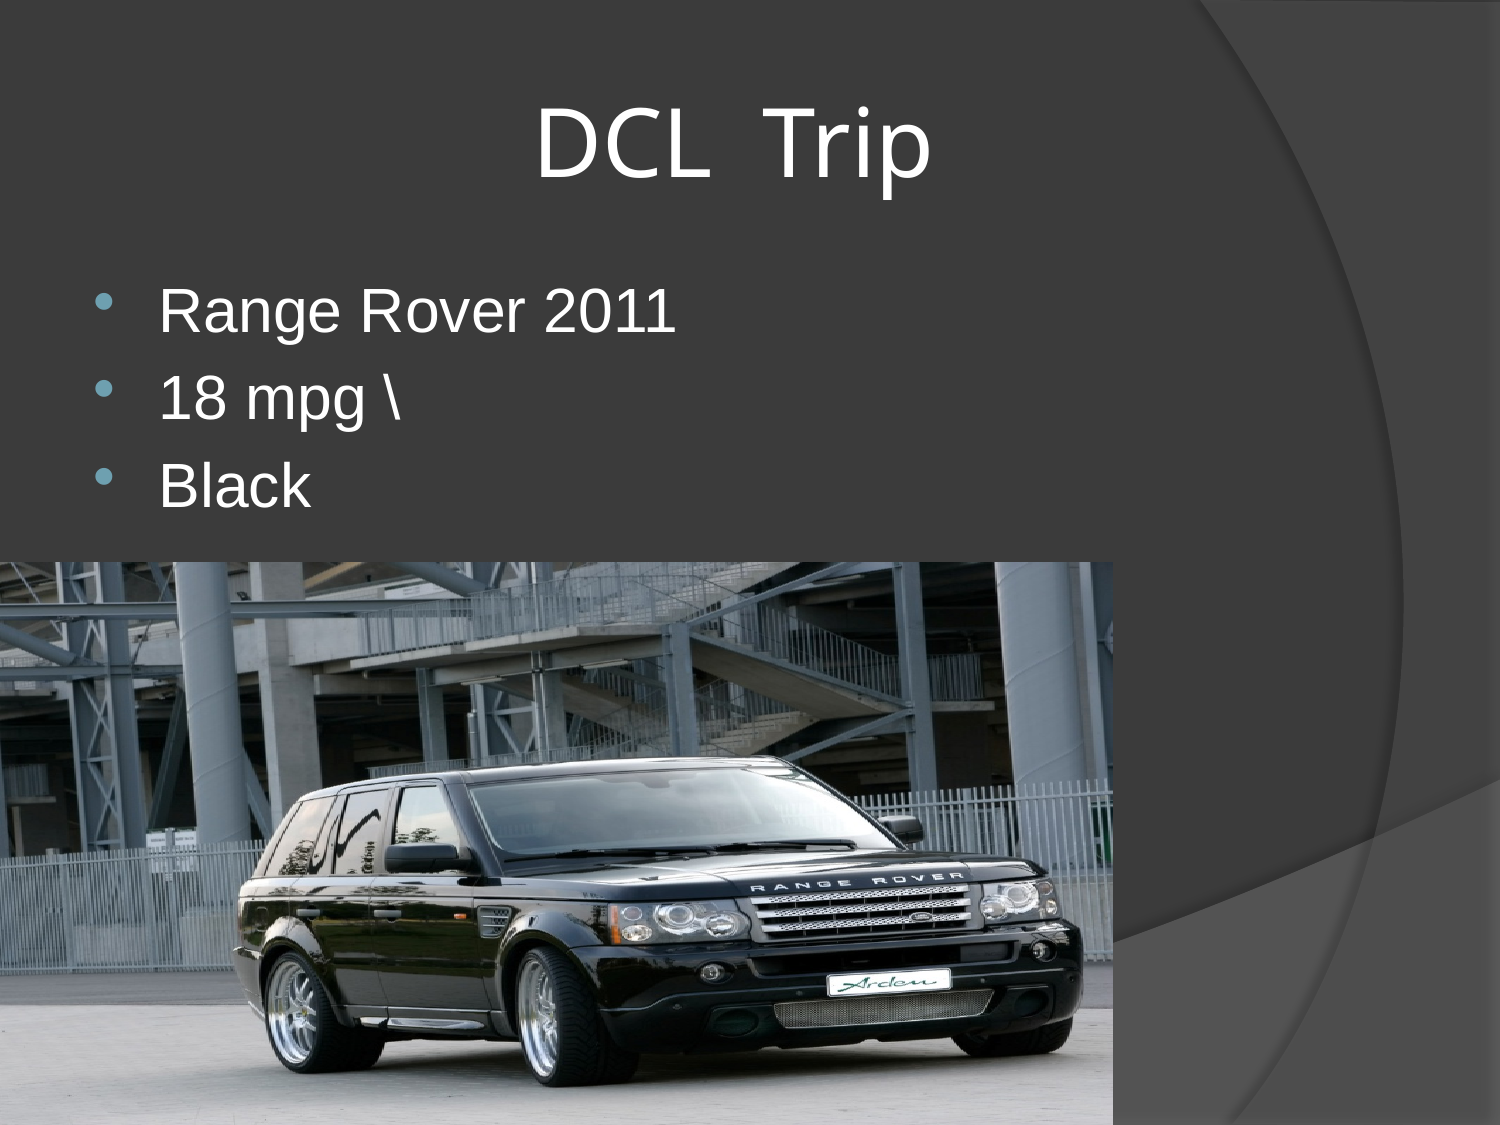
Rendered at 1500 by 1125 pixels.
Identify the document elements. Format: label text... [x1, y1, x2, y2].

list Range Rover 2011 18 mpg \ Black [75, 262, 1300, 1005]
picture [0, 562, 1113, 1125]
title DCL Trip [75, 45, 1300, 233]
